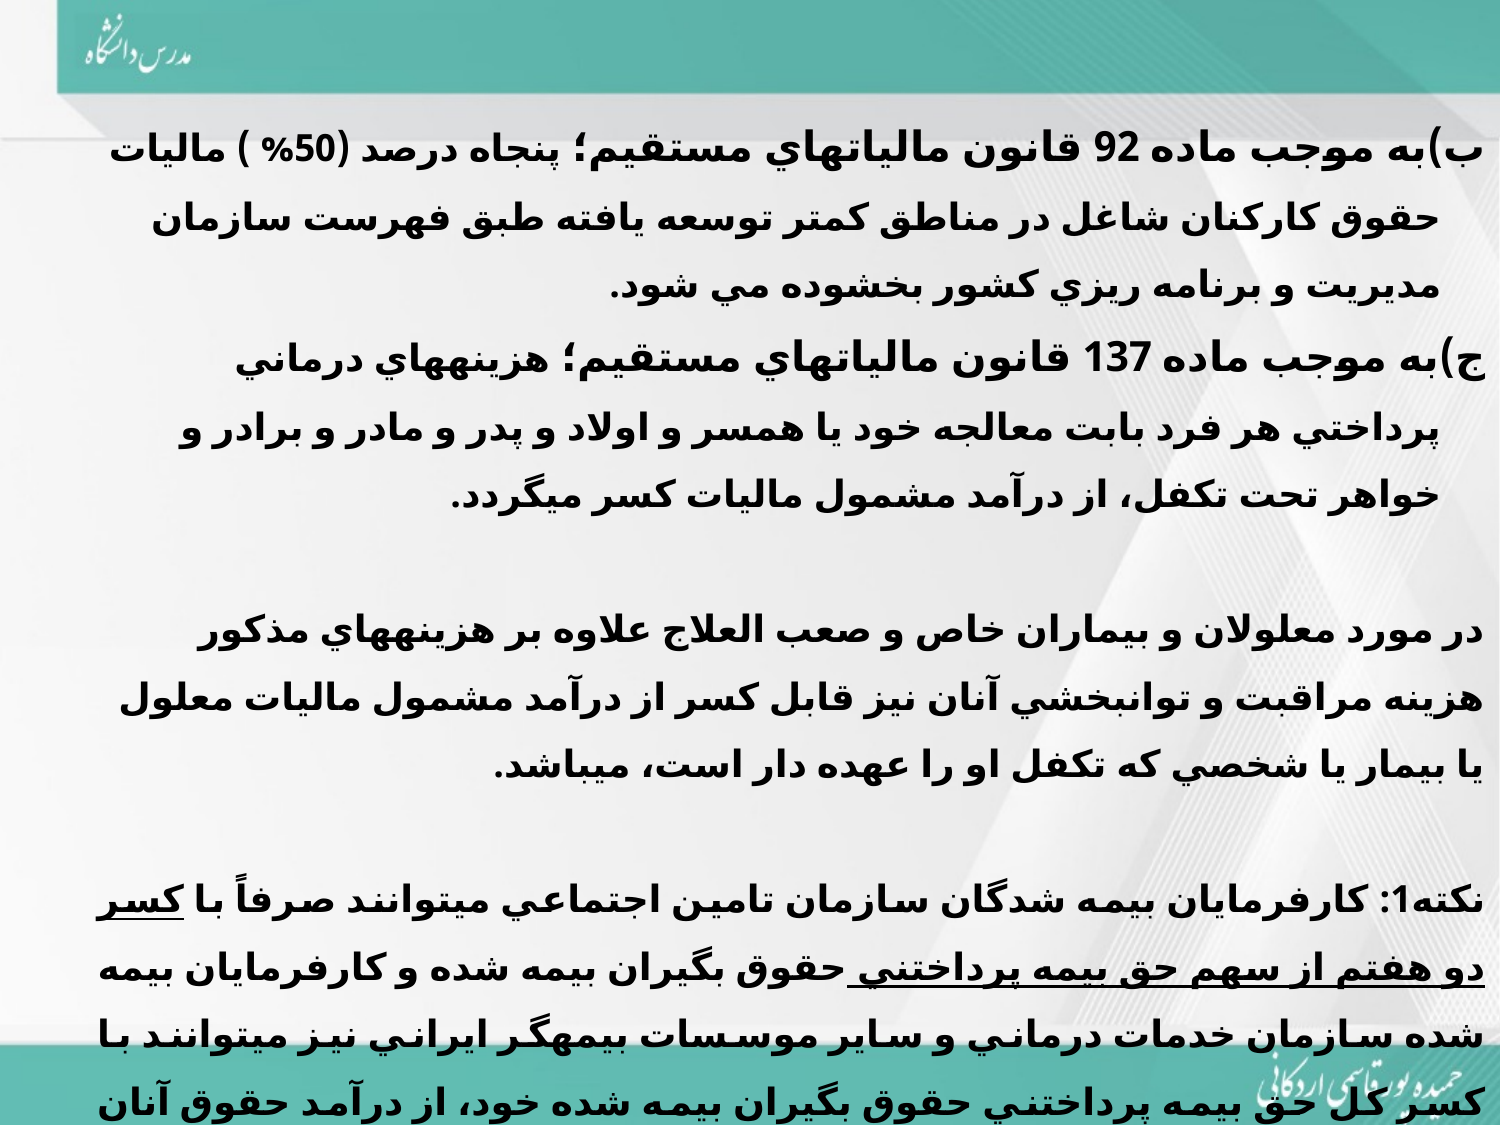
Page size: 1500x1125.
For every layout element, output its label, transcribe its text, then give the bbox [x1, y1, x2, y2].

picture [0, 0, 1500, 1125]
text_box ب)به موجب ماده 92 قانون مالياتهاي مستقيم؛ پنجاه درصد (50% ) ماليات حقوق كاركنان شاغل در مناطق كمتر توسعه يافته طبق فهرست سازمان مديريت و برنامه ريزي كشور بخشوده مي شود. ج)به موجب ماده 137 قانون مالياتهاي مستقيم؛ هزينه­هاي درماني پرداختي هر فرد بابت معالجه خود يا همسر و اولاد و پدر و مادر و برادر و خواهر تحت تکفل، از درآمد مشمول ماليات کسر مي­گردد. در مورد معلولان و بيماران خاص و صعب العلاج علاوه بر هزينه­هاي مذکور هزينه مراقبت و توانبخشي آنان نيز قابل کسر از درآمد مشمول ماليات معلول يا بيمار يا شخصي که تکفل او را عهده دار است، مي­باشد. نکته1: کارفرمايان بيمه شدگان سازمان تامين اجتماعي مي­توانند صرفاً با کسر دو هفتم از سهم حق بيمه پرداختني حقوق بگيران بيمه شده و کارفرمايان بيمه شده سازمان خدمات درماني و ساير موسسات بيمه­گر ايراني نيز مي­توانند با کسر کل حق بيمه پرداختني حقوق بگيران بيمه شده خود، از درآمد حقوق آنان و با قيد ميزان آن در فهرست­هاي حقوق تسليمي به اداره امور مالياتي ذيربط ماليات متعلق را محاسبه نمايند. [82, 42, 1500, 1125]
